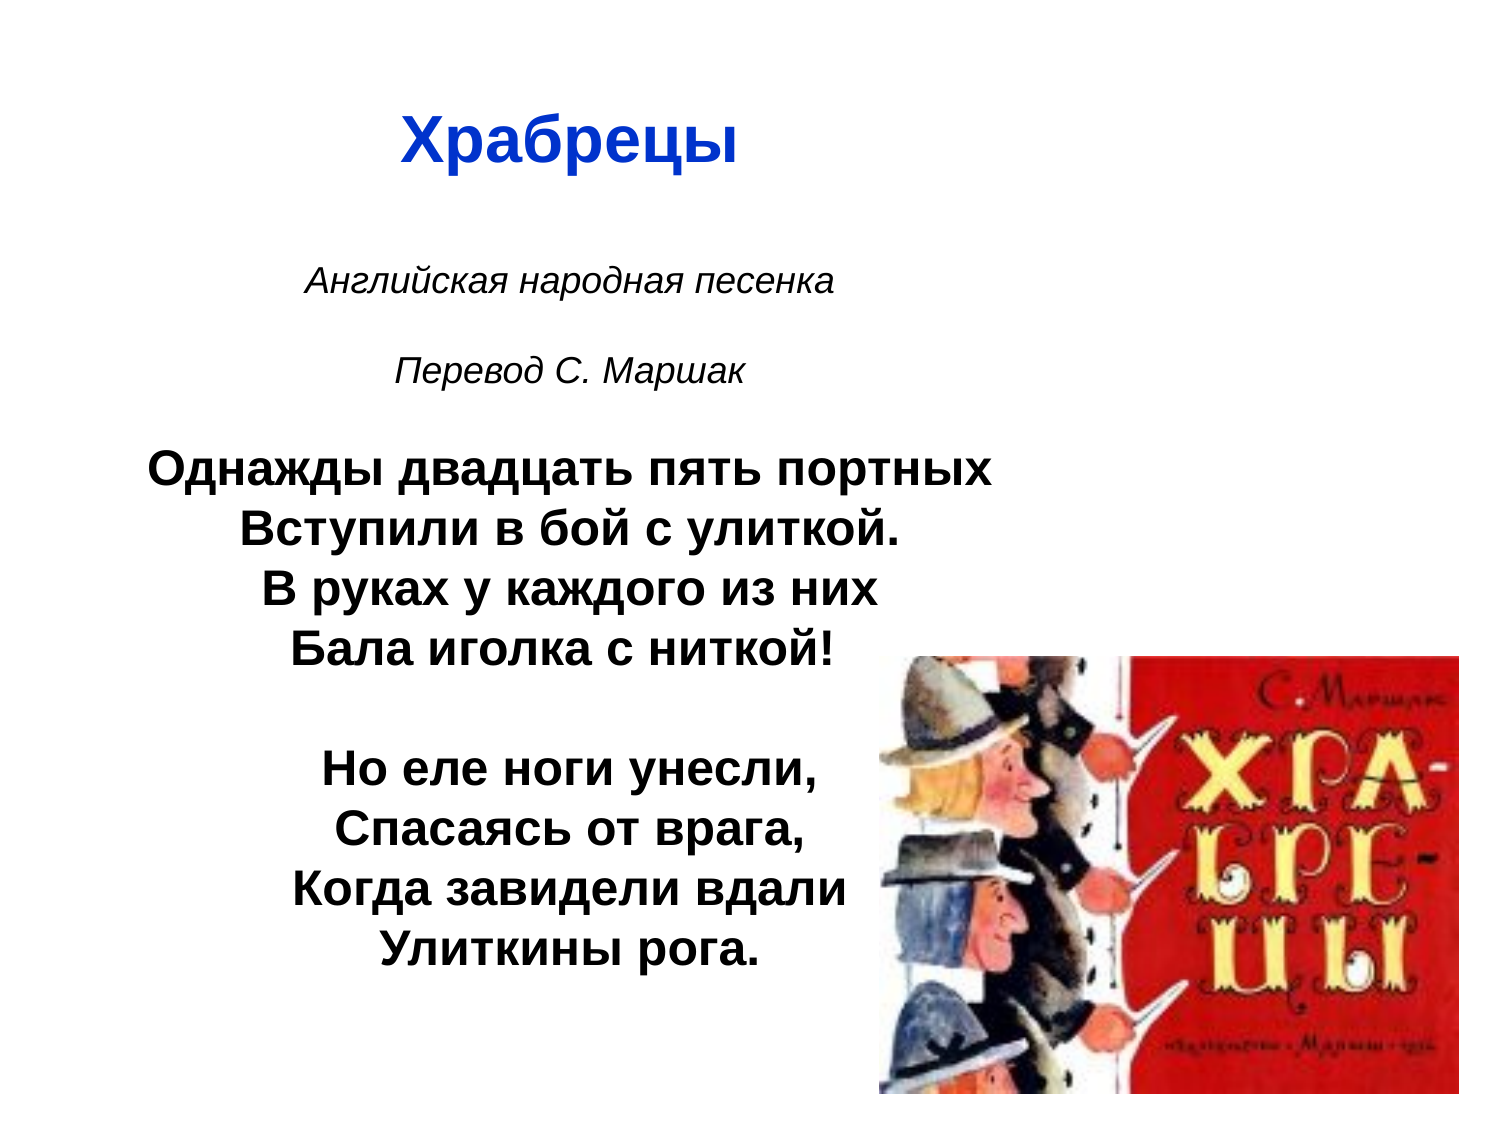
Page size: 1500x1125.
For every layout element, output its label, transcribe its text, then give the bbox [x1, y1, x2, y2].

picture [879, 656, 1460, 1095]
text_box Храбрецы Английская народная песенка Перевод С. Маршак Однажды двадцать пять портных Вступили в бой с улиткой. В руках у каждого из них Бала иголка с ниткой! Но еле ноги унесли, Спасаясь от врага, Когда завидели вдали Улиткины рога. [0, 66, 1140, 1125]
